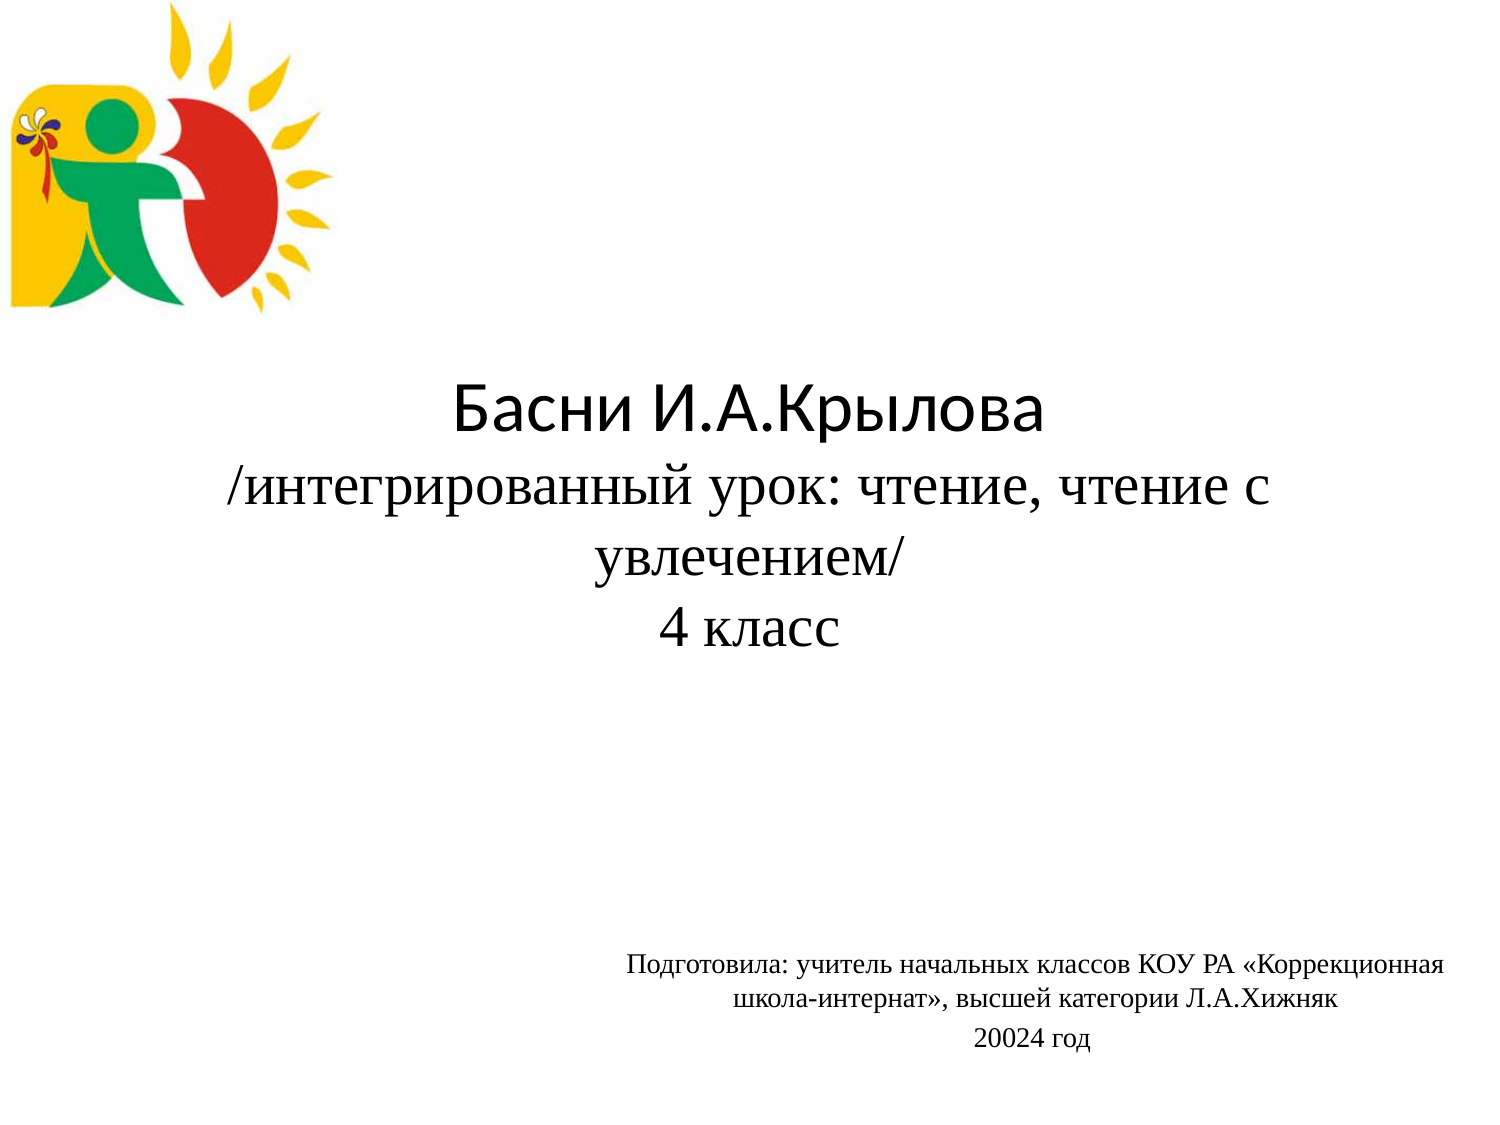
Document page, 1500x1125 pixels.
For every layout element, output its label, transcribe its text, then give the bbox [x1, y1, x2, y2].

title Басни И.А.Крылова /интегрированный урок: чтение, чтение с увлечением/ 4 класс [112, 349, 1388, 668]
subtitle Подготовила: учитель начальных классов КОУ РА «Коррекционная школа-интернат», высшей категории Л.А.Хижняк 20024 год [609, 937, 1463, 1089]
picture [0, 0, 338, 322]
